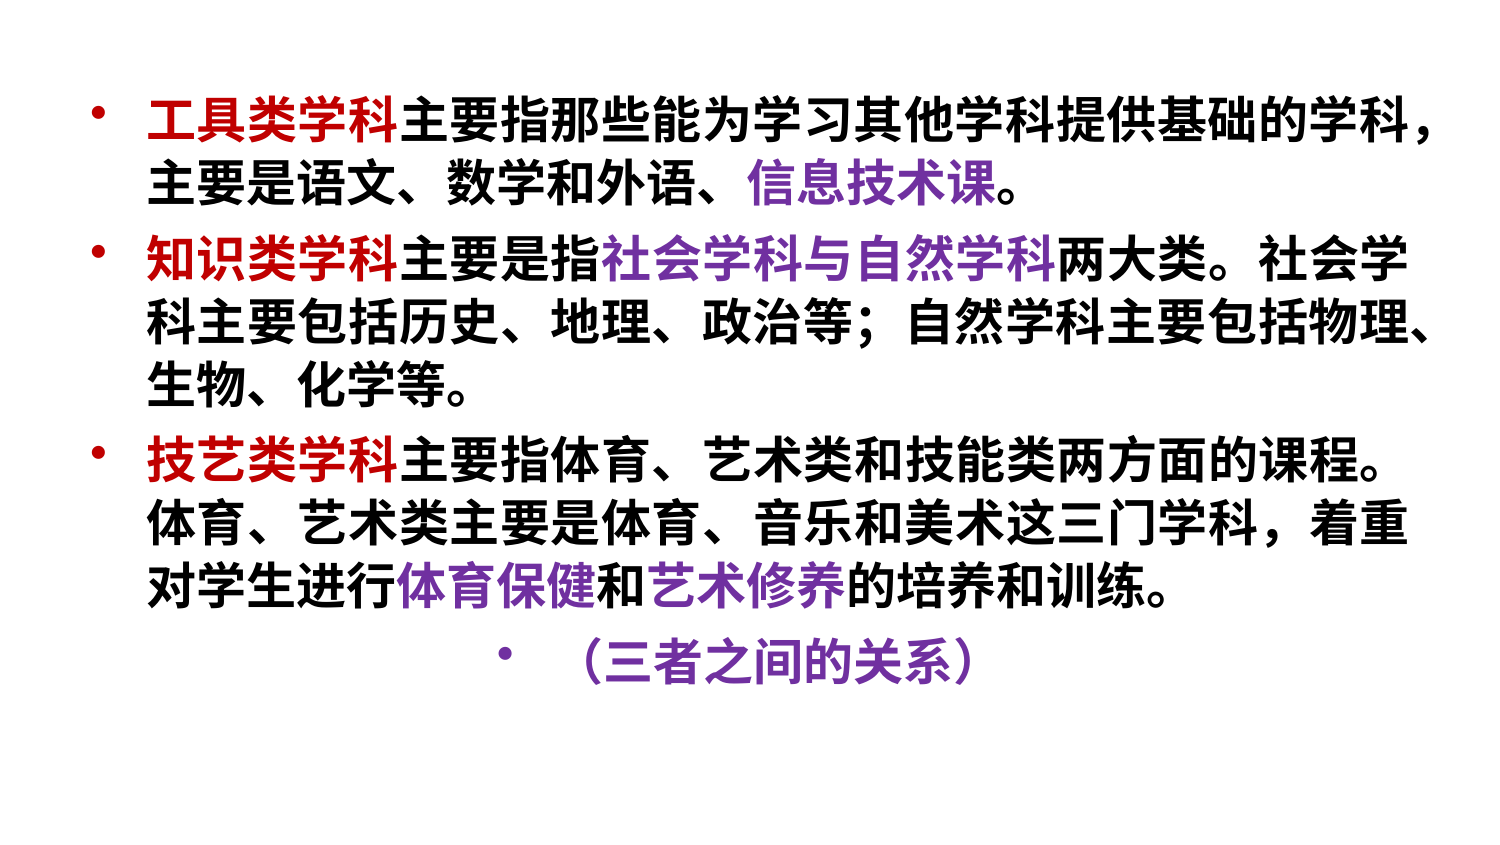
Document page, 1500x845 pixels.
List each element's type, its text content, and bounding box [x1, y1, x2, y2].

list 工具类学科主要指那些能为学习其他学科提供基础的学科，主要是语文、数学和外语、信息技术课。 知识类学科主要是指社会学科与自然学科两大类。社会学科主要包括历史、地理、政治等；自然学科主要包括物理、生物、化学等。 技艺类学科主要指体育、艺术类和技能类两方面的课程。体育、艺术类主要是体育、音乐和美术这三门学科，着重对学生进行体育保健和艺术修养的培养和训练。 （三者之间的关系） [74, 78, 1426, 742]
